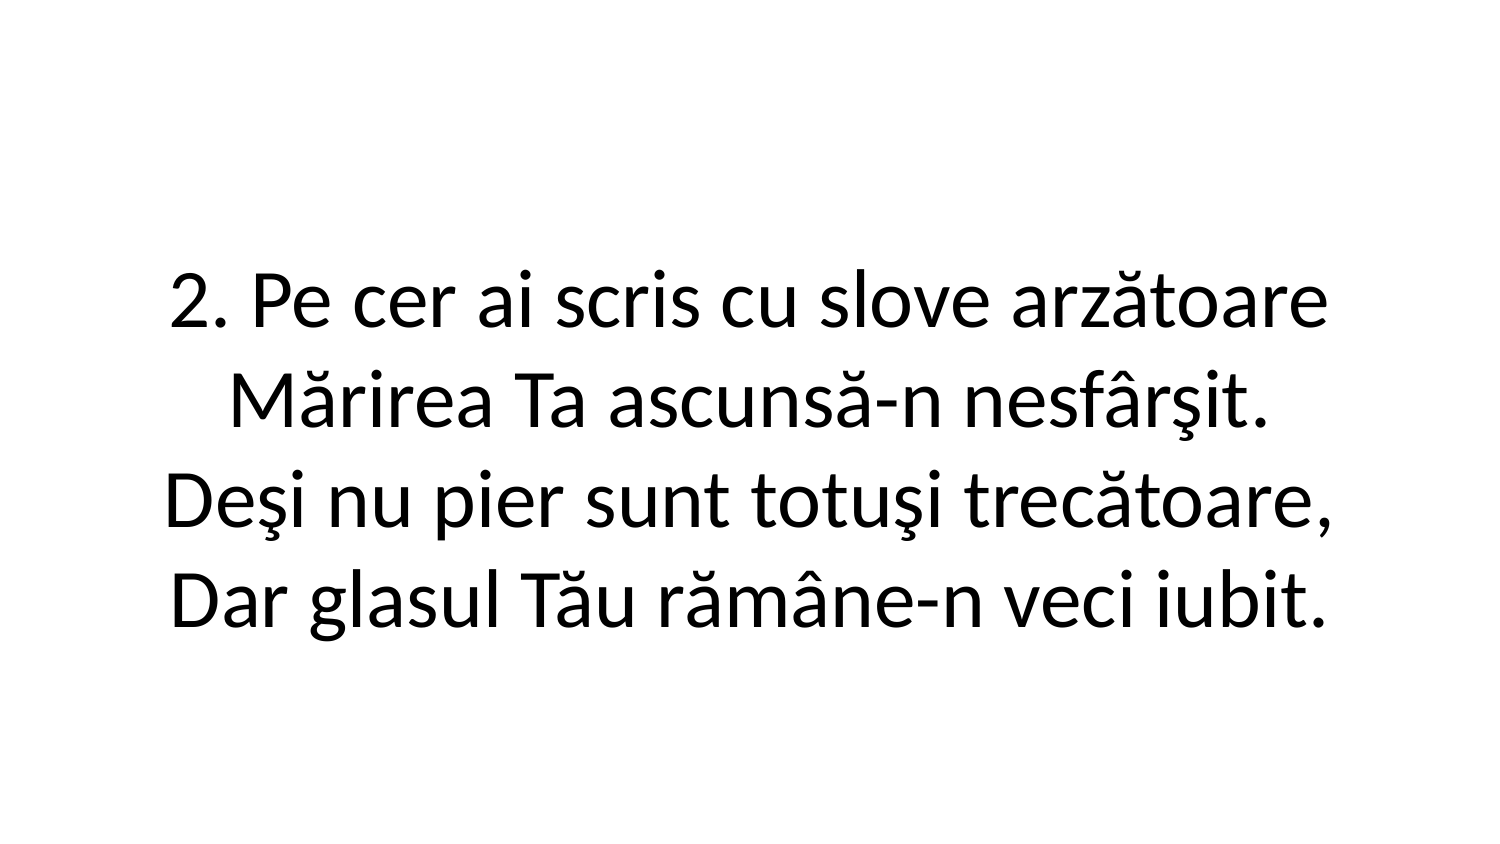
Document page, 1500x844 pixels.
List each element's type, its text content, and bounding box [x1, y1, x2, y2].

text_box 2. Pe cer ai scris cu slove arzătoare Mărirea Ta ascunsă-n nesfârşit. Deşi nu pier sunt totuşi trecătoare, Dar glasul Tău rămâne-n veci iubit. [148, 192, 1351, 652]
